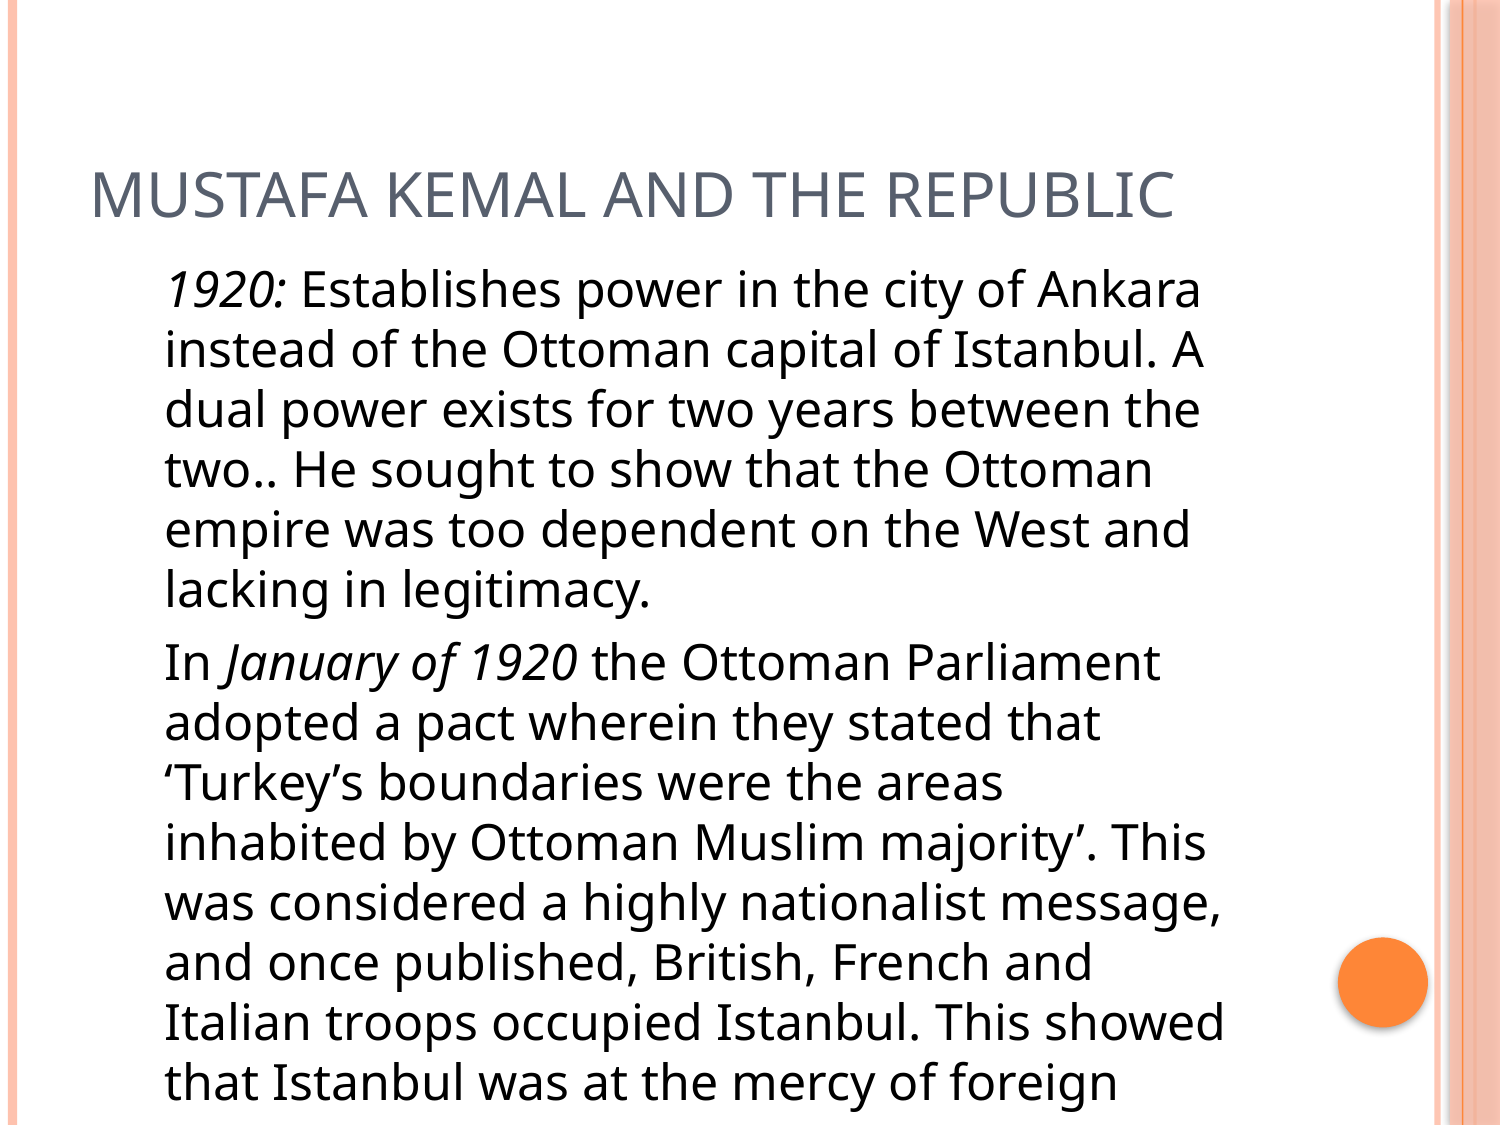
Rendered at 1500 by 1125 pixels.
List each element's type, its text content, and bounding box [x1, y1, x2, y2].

list 1920: Establishes power in the city of Ankara instead of the Ottoman capital of Istanbul. A dual power exists for two years between the two.. He sought to show that the Ottoman empire was too dependent on the West and lacking in legitimacy. In January of 1920 the Ottoman Parliament adopted a pact wherein they stated that ‘Turkey’s boundaries were the areas inhabited by Ottoman Muslim majority’. This was considered a highly nationalist message, and once published, British, French and Italian troops occupied Istanbul. This showed that Istanbul was at the mercy of foreign government [150, 249, 1250, 1030]
title Mustafa Kemal and the Republic [75, 50, 1425, 238]
